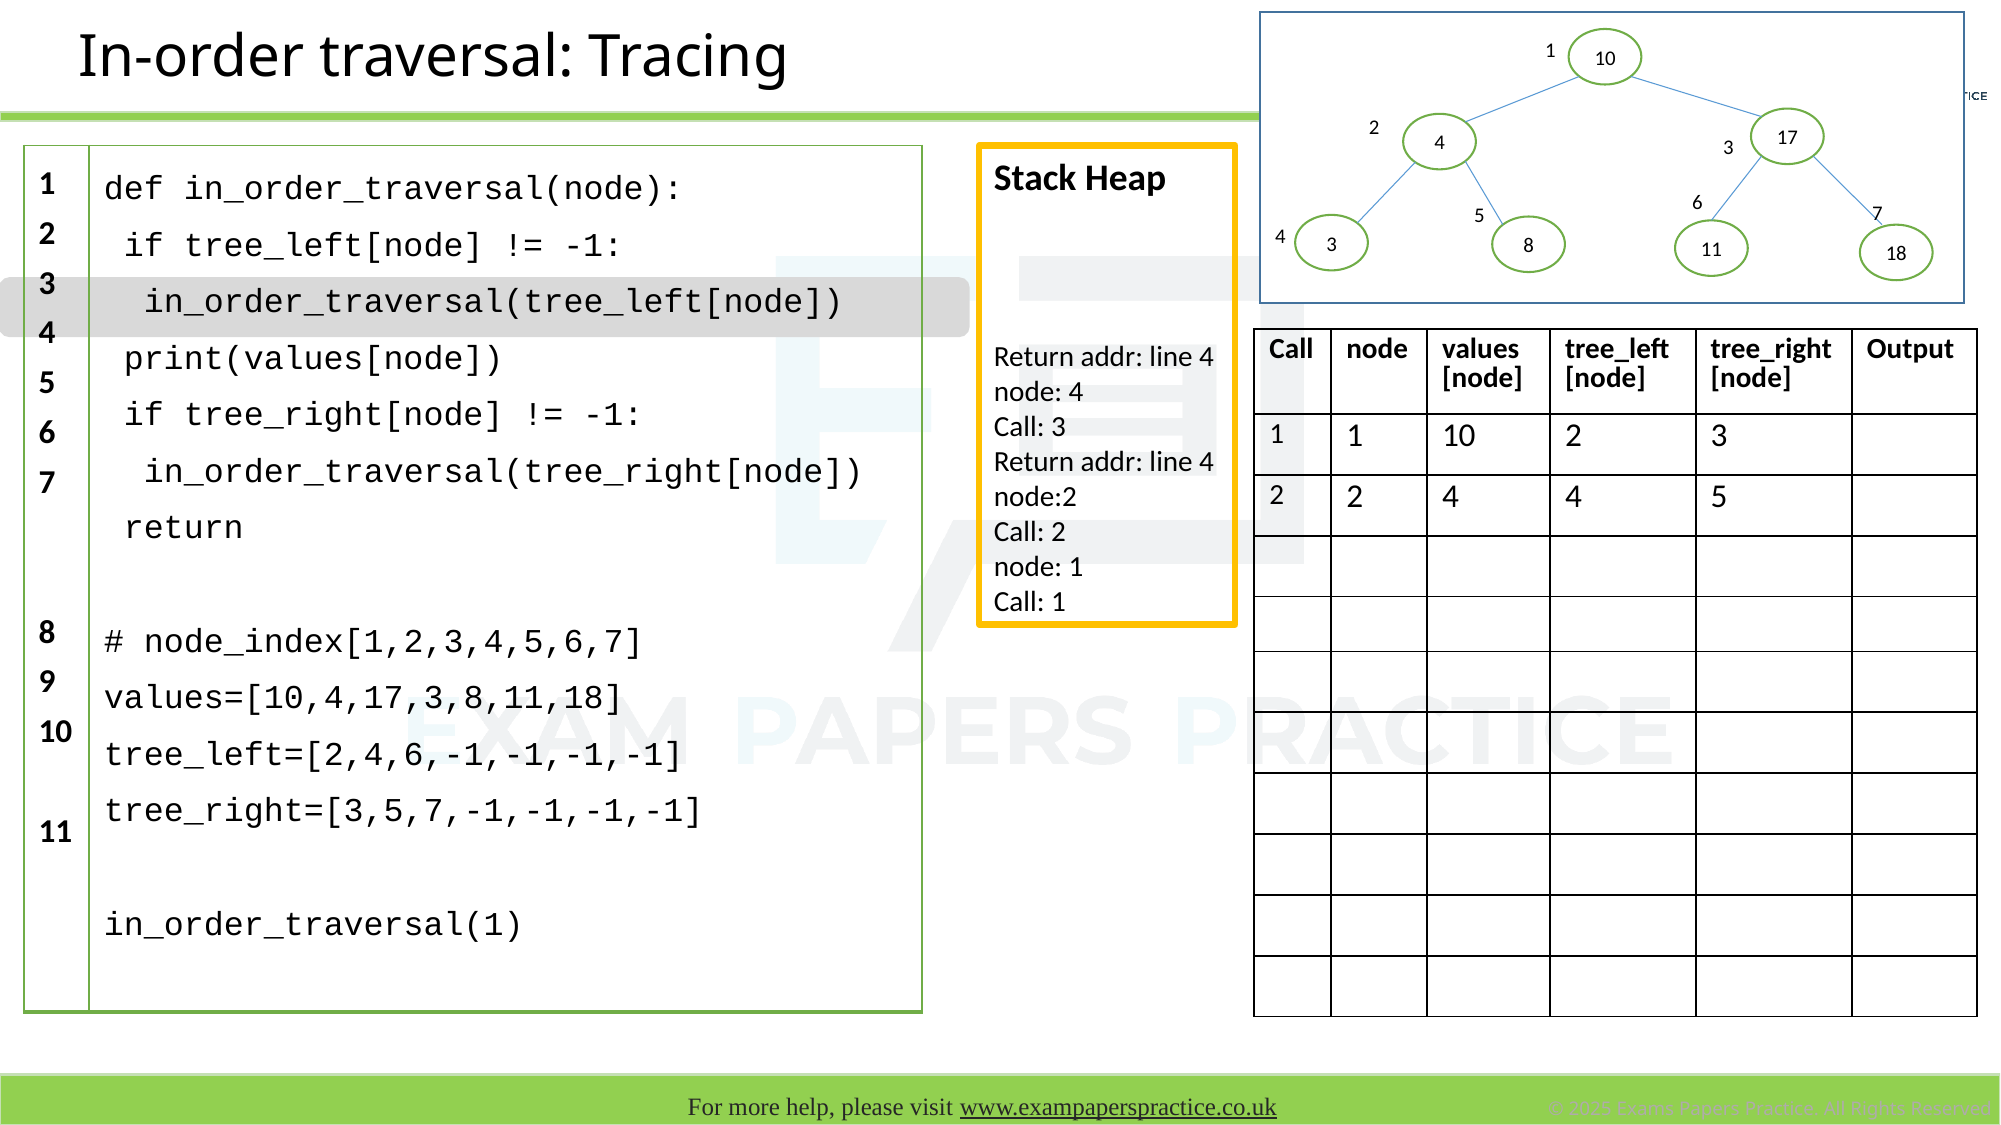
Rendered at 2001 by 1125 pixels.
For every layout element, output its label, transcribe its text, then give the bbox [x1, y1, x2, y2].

table_cell [1853, 774, 1976, 833]
table_cell [1428, 835, 1549, 894]
table_cell [1697, 652, 1851, 711]
table_cell 2 [1332, 476, 1426, 535]
table_header def in_order_traversal(node): if tree_left[node] != -1: in_order_traversal(tree_left[node]) print(values[node]) if tree_right[node] != -1: in_order_traversal(tree_right[node]) return # node_index[1,2,3,4,5,6,7] values=[10,4,17,3,8,11,18] tree_left=[2,4,6,-1,-1,-1,-1] tree_right=[3,5,7,-1,-1,-1,-1] in_order_traversal(1) [90, 146, 921, 1010]
table_cell [1853, 415, 1976, 474]
table_cell [1332, 835, 1426, 894]
table_cell [1428, 957, 1549, 1016]
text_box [1260, 12, 1965, 303]
table_header Output [1853, 330, 1976, 413]
table_cell [1551, 774, 1695, 833]
table_cell [1697, 896, 1851, 955]
table_cell [1255, 597, 1330, 651]
table_cell [1853, 896, 1976, 955]
table_header tree_left [node] [1551, 330, 1695, 413]
table_cell [1332, 652, 1426, 711]
table_cell [1697, 774, 1851, 833]
table_header Call [1255, 330, 1330, 413]
table_cell [1428, 537, 1549, 596]
table_cell [1697, 713, 1851, 772]
table_cell [1853, 597, 1976, 651]
table_cell [1853, 835, 1976, 894]
table_cell [1255, 713, 1330, 772]
table_header values [node] [1428, 330, 1549, 413]
table_cell [1853, 537, 1976, 596]
text_box [0, 277, 23, 338]
table_cell [1697, 597, 1851, 651]
table_cell [1332, 957, 1426, 1016]
table_cell [1551, 713, 1695, 772]
table_cell [1551, 652, 1695, 711]
table_cell [1428, 774, 1549, 833]
table_cell 5 [1697, 476, 1851, 535]
table_cell [1853, 713, 1976, 772]
table_cell 10 [1428, 415, 1549, 474]
table_cell 2 [1551, 415, 1695, 474]
table_header node [1332, 330, 1426, 413]
table_header tree_right [node] [1697, 330, 1851, 413]
table_cell [1332, 713, 1426, 772]
table_cell [1428, 652, 1549, 711]
table_cell [1255, 537, 1330, 596]
table_cell [1332, 896, 1426, 955]
table_cell [1853, 476, 1976, 535]
table_cell [1551, 957, 1695, 1016]
table_cell [1255, 835, 1330, 894]
table_cell [1428, 597, 1549, 651]
table_cell [1853, 957, 1976, 1016]
table_cell [1697, 537, 1851, 596]
table_cell [1551, 537, 1695, 596]
text_box [923, 277, 970, 338]
table_cell [1428, 896, 1549, 955]
table_cell [1255, 774, 1330, 833]
table_cell 3 [1697, 415, 1851, 474]
table_cell 2 [1255, 476, 1330, 535]
table_cell [1255, 652, 1330, 711]
table_cell 4 [1551, 476, 1695, 535]
table_cell [1551, 835, 1695, 894]
table_cell [1255, 957, 1330, 1016]
table_cell [1428, 713, 1549, 772]
table_cell 4 [1428, 476, 1549, 535]
text_box Stack Heap Return addr: line 4 node: 4 Call: 3 Return addr: line 4 node:2 Call: 2 node: 1 Call: 1 [979, 145, 1236, 625]
table_cell [1853, 652, 1976, 711]
table_header 1 2 3 4 5 6 7 8 9 10 11 [25, 146, 88, 1010]
table_cell [1697, 957, 1851, 1016]
table_cell [1551, 597, 1695, 651]
table_cell [1332, 597, 1426, 651]
table_cell 1 [1255, 415, 1330, 474]
table_cell [1255, 896, 1330, 955]
table_cell [1332, 537, 1426, 596]
table_cell [1551, 896, 1695, 955]
table_cell 1 [1332, 415, 1426, 474]
title In-order traversal: Tracing [63, 9, 1405, 106]
table_cell [1332, 774, 1426, 833]
table_cell [1697, 835, 1851, 894]
